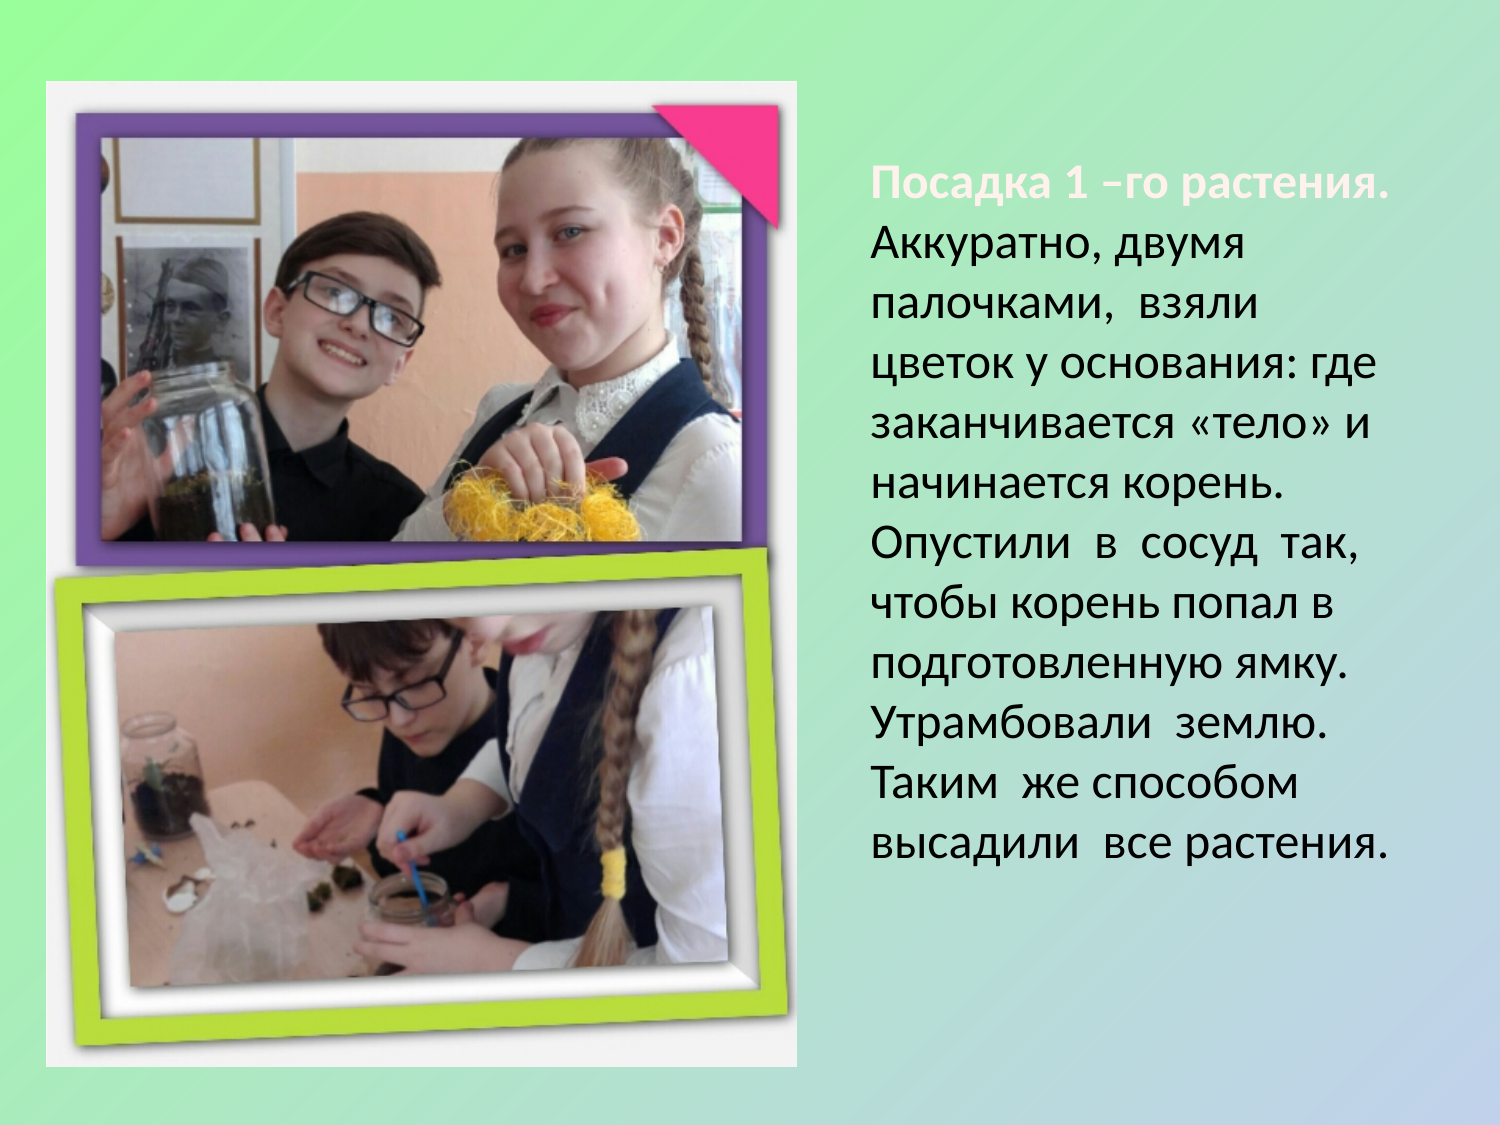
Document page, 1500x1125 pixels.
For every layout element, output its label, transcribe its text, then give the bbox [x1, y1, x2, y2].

title Посадка 1 –го растения. Аккуратно, двумя палочками, взяли цветок у основания: где заканчивается «тело» и начинается корень. Опустили в сосуд так, чтобы корень попал в подготовленную ямку. Утрамбовали землю. Таким же способом высадили все растения. [855, 45, 1424, 973]
picture [46, 81, 798, 1067]
